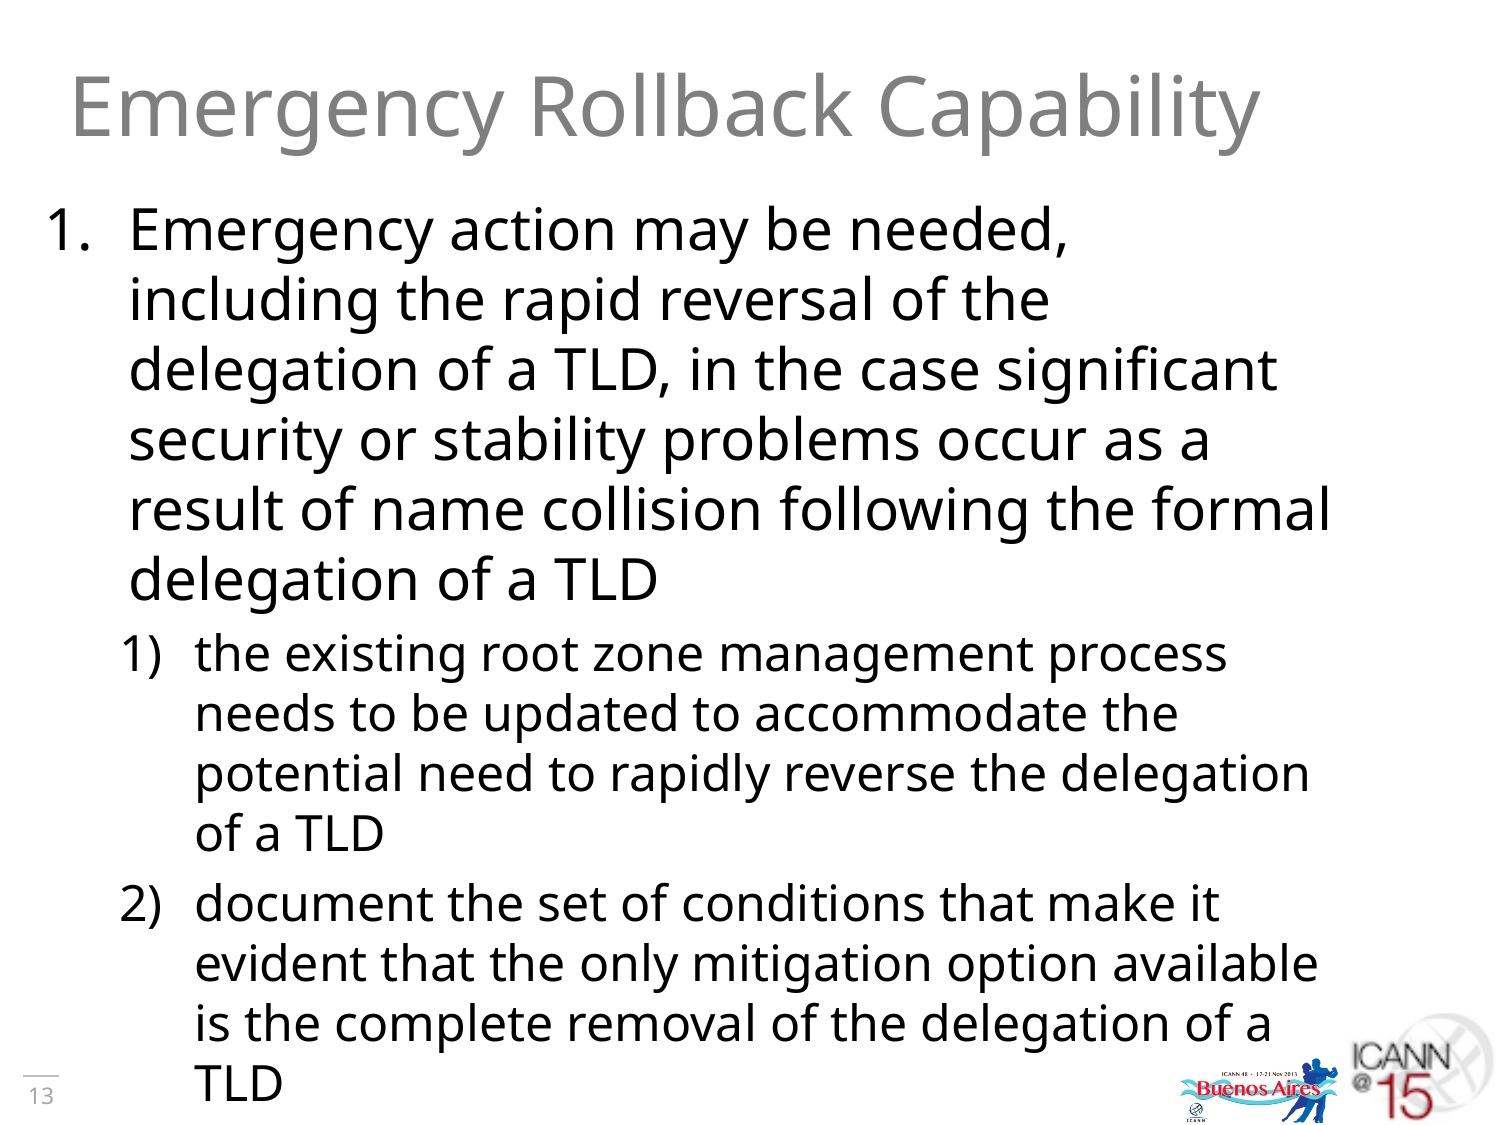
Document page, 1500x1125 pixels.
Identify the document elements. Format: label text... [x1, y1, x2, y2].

list Emergency action may be needed, including the rapid reversal of the delegation of a TLD, in the case significant security or stability problems occur as a result of name collision following the formal delegation of a TLD the existing root zone management process needs to be updated to accommodate the potential need to rapidly reverse the delegation of a TLD document the set of conditions that make it evident that the only mitigation option available is the complete removal of the delegation of a TLD [29, 184, 1353, 1024]
title Emergency Rollback Capability [53, 45, 1424, 161]
picture [1178, 1013, 1500, 1125]
